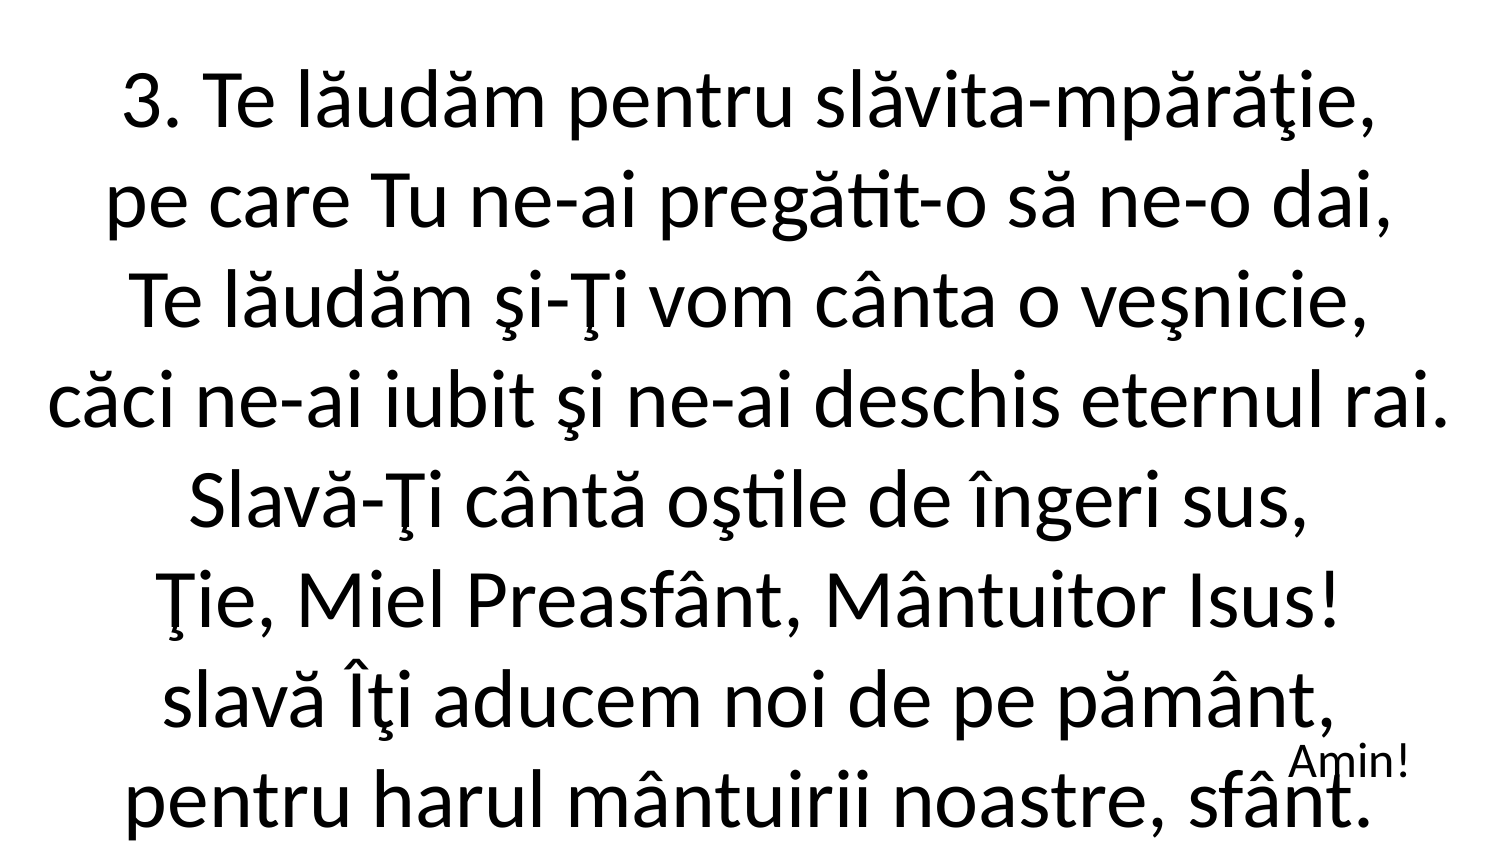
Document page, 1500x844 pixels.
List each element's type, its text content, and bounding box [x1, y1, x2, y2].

text_box 3. Te lăudăm pentru slăvita-mpărăţie, pe care Tu ne-ai pregătit-o să ne-o dai, Te lăudăm şi-Ţi vom cânta o veşnicie, căci ne-ai iubit şi ne-ai deschis eternul rai. Slavă-Ţi cântă oştile de îngeri sus, Ţie, Miel Preasfânt, Mântuitor Isus! slavă Îţi aducem noi de pe pământ, pentru harul mântuirii noastre, sfânt. [32, 0, 1468, 844]
text_box Amin! [1273, 674, 1427, 795]
